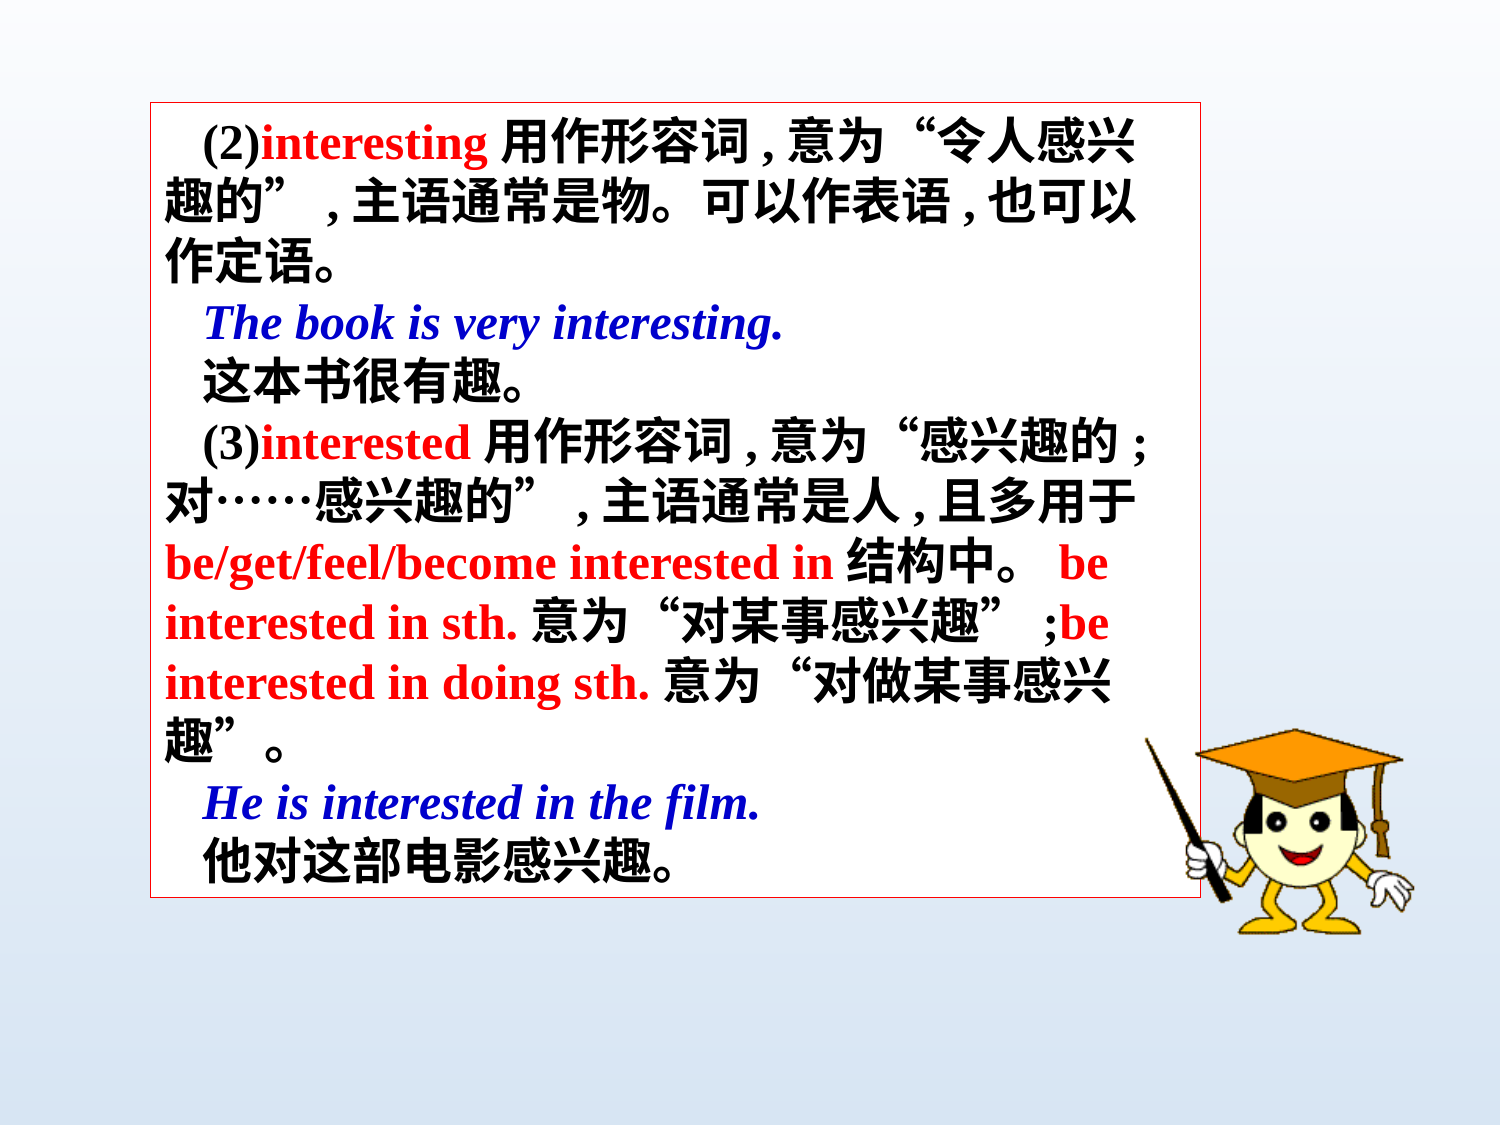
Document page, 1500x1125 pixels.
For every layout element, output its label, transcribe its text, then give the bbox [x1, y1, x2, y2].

text_box (2)interesting用作形容词,意为“令人感兴趣的”,主语通常是物。可以作表语,也可以作定语。 The book is very interesting. 这本书很有趣。 (3)interested用作形容词,意为“感兴趣的;对……感兴趣的”,主语通常是人,且多用于be/get/feel/become interested in结构中。be interested in sth.意为“对某事感兴趣”;be interested in doing sth.意为“对做某事感兴趣”。 He is interested in the film. 他对这部电影感兴趣。 [150, 102, 1201, 898]
picture [1124, 713, 1438, 949]
